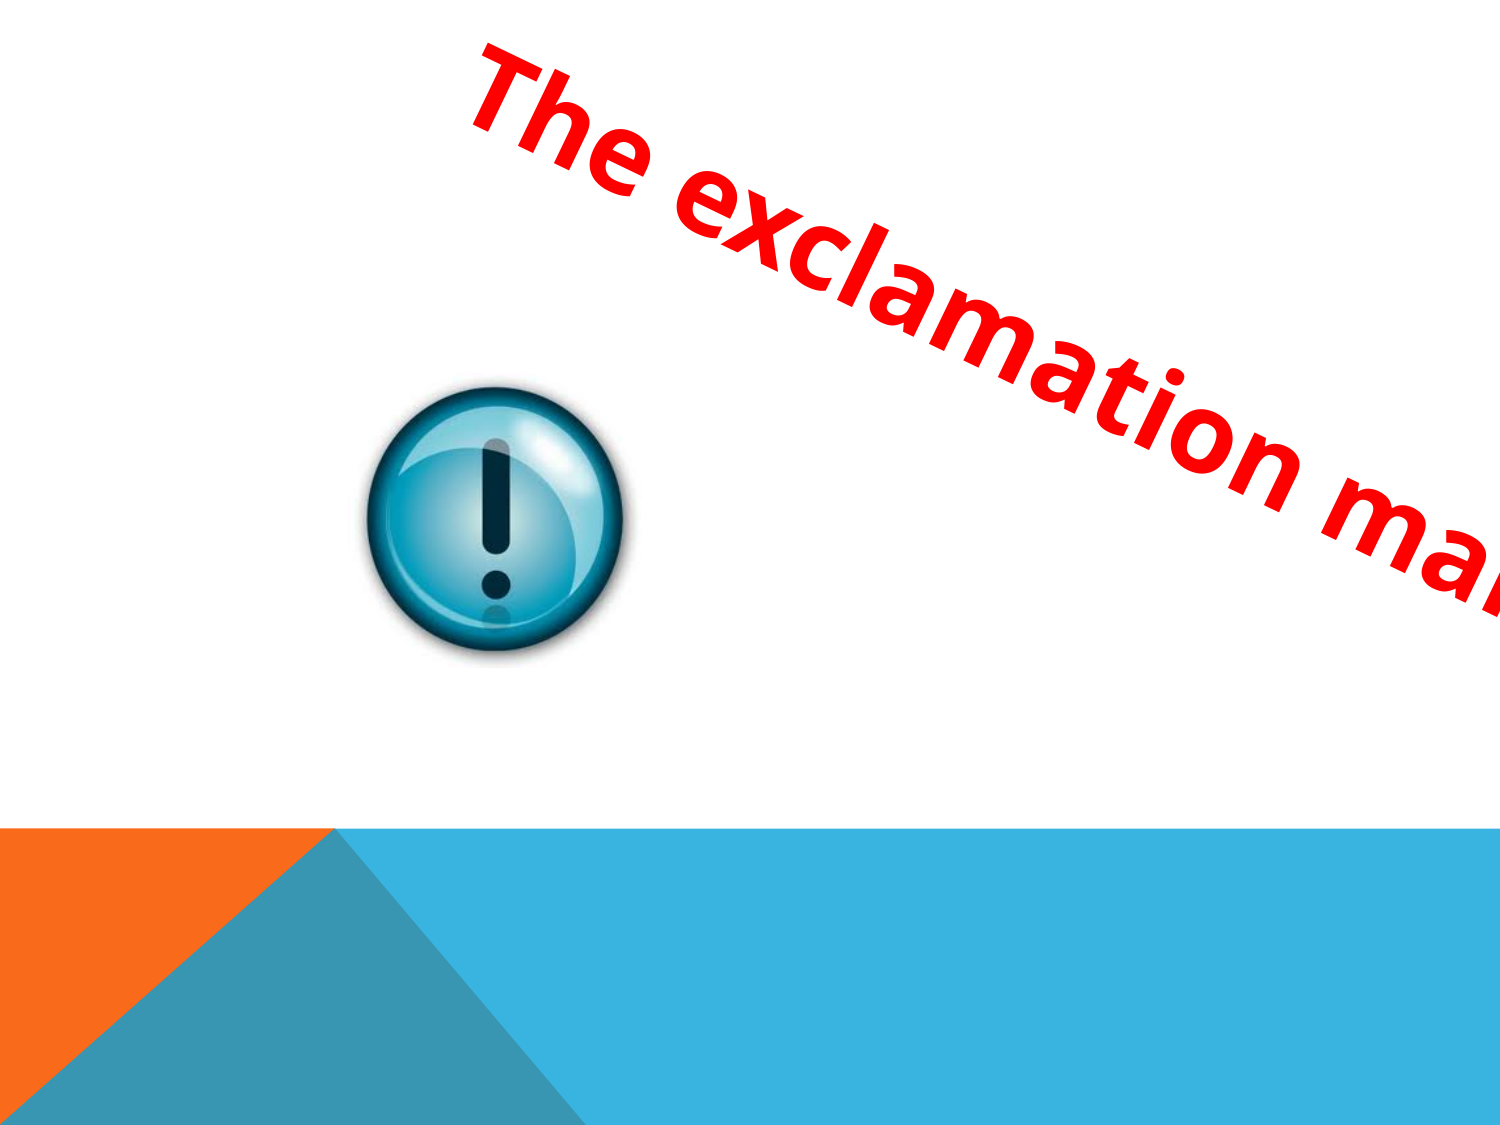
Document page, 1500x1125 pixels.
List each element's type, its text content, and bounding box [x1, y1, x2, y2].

picture [348, 373, 643, 668]
list The exclamation mark [144, 0, 1500, 1125]
